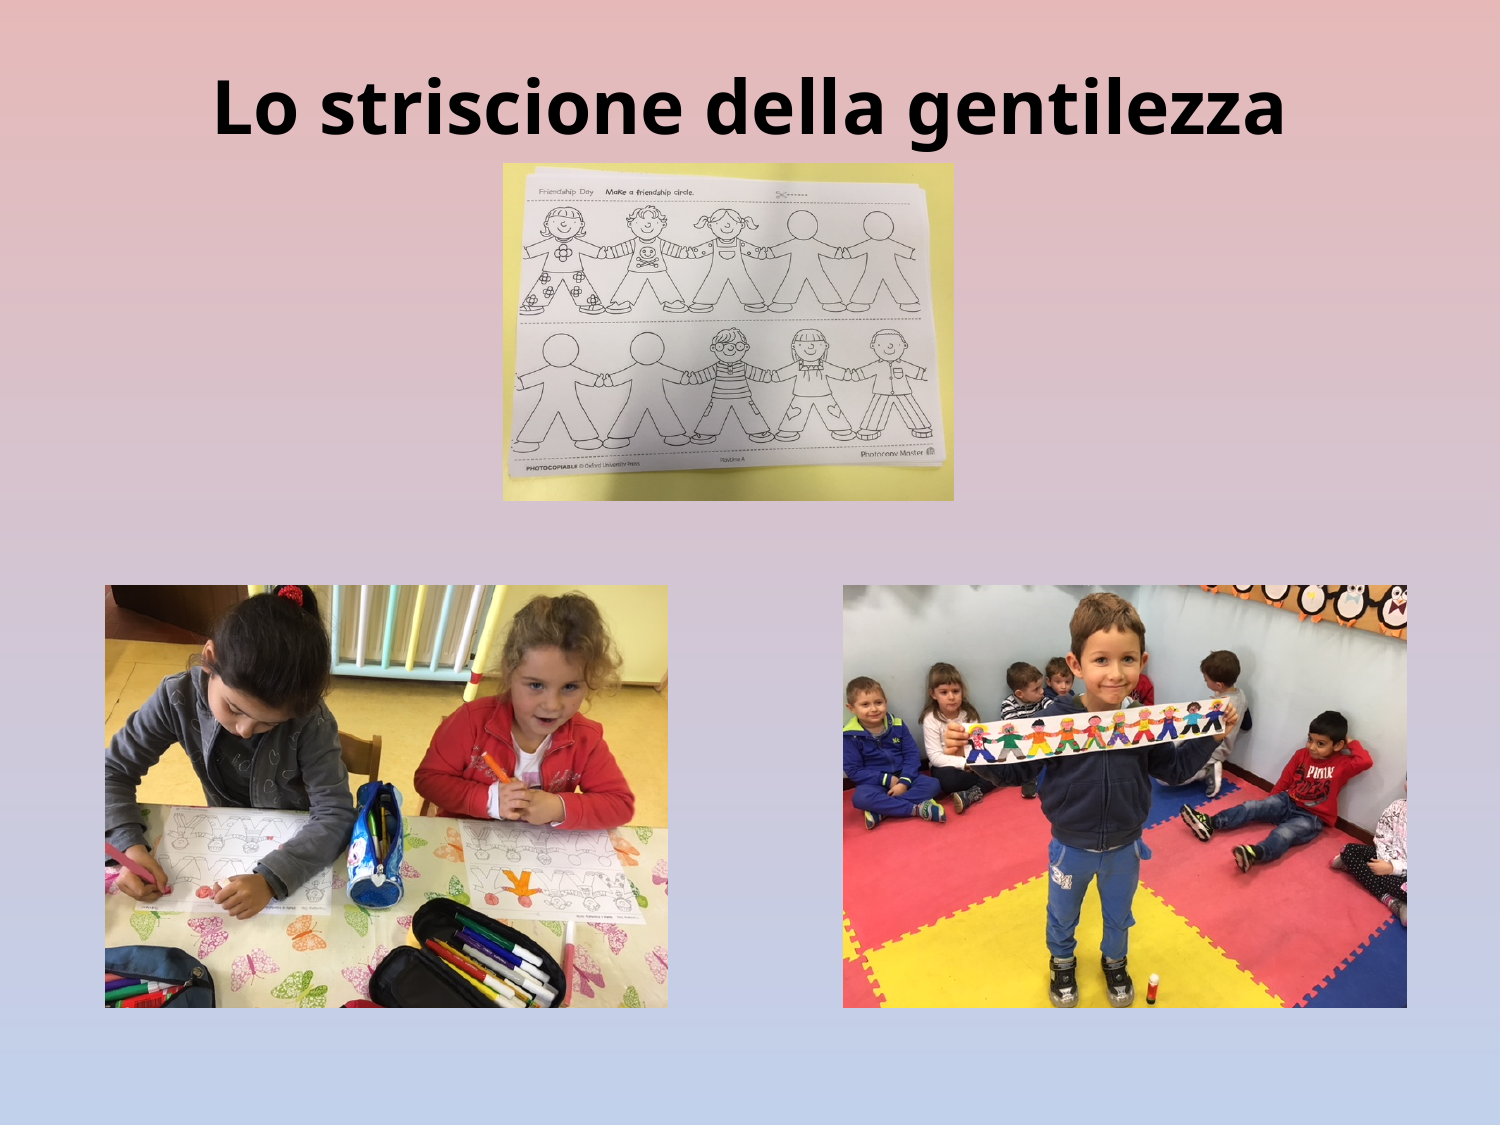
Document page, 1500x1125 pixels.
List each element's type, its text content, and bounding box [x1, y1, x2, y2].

title Lo striscione della gentilezza [74, 44, 1426, 165]
picture [843, 585, 1407, 1008]
picture [105, 585, 669, 1008]
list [503, 163, 954, 502]
